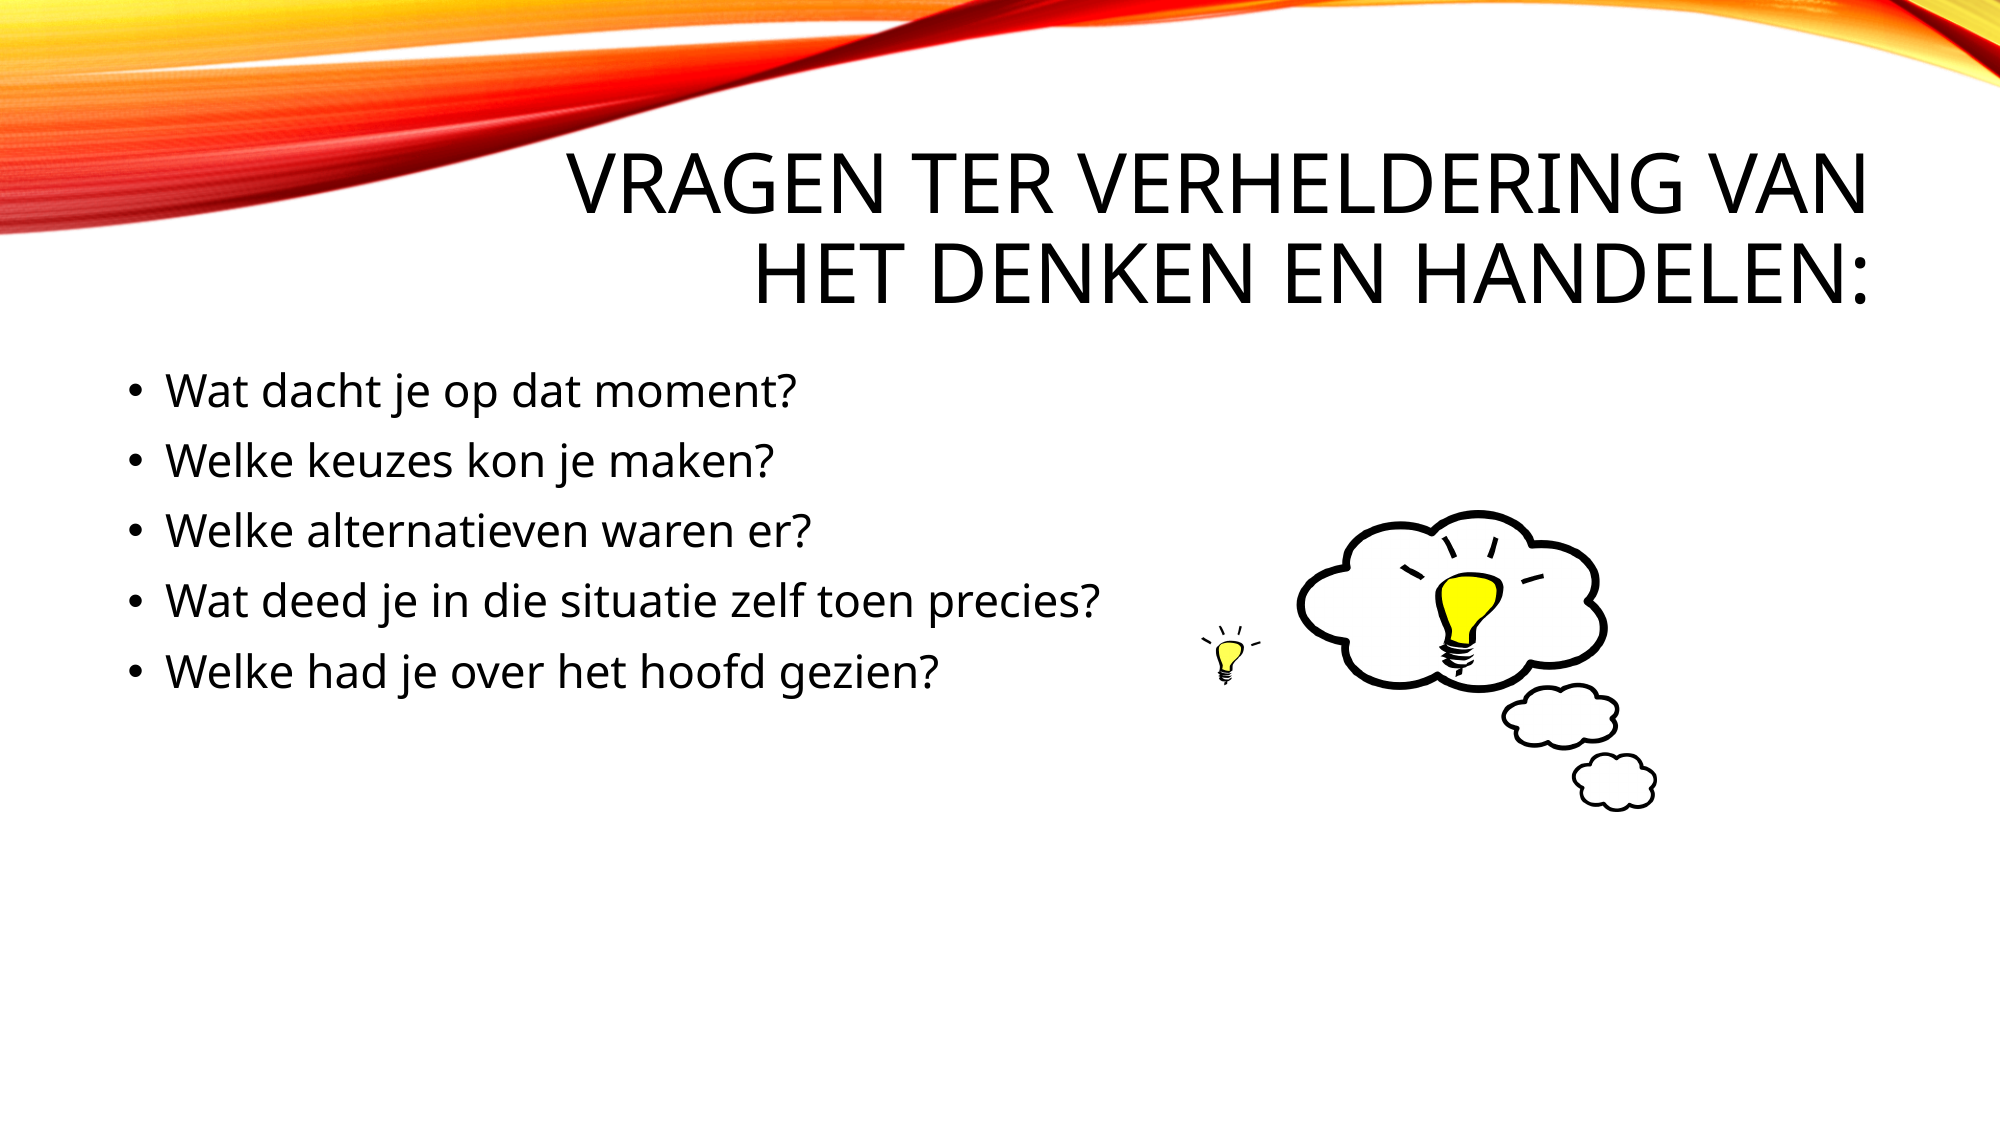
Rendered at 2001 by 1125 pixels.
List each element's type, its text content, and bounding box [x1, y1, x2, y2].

picture [0, 0, 2000, 237]
list Wat dacht je op dat moment? Welke keuzes kon je maken? Welke alternatieven waren er? Wat deed je in die situatie zelf toen precies? Welke had je over het hoofd gezien? [112, 360, 1888, 1021]
title Vragen ter verheldering van het denken en handelen: [474, 125, 1888, 338]
picture [1201, 509, 1658, 812]
